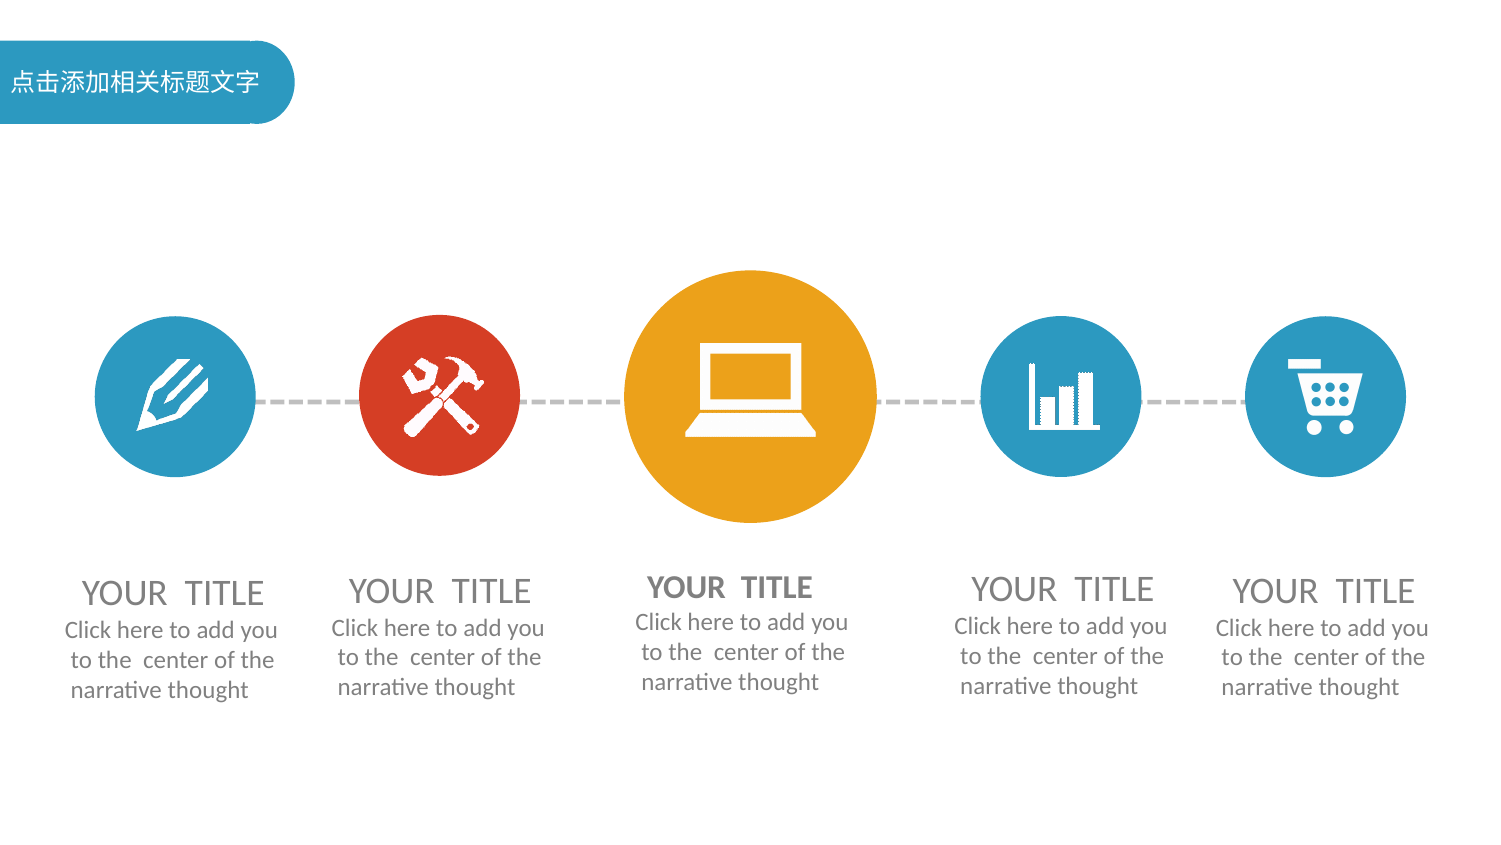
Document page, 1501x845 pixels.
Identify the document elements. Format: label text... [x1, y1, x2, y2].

text_box [359, 314, 521, 476]
text_box YOUR TITLE Click here to add you to the center of the narrative thought [1204, 560, 1442, 707]
text_box [980, 316, 1142, 477]
text_box YOUR TITLE Click here to add you to the center of the narrative thought [320, 560, 557, 707]
text_box YOUR TITLE Click here to add you to the center of the narrative thought [624, 560, 861, 701]
text_box [94, 316, 256, 478]
picture [402, 356, 484, 437]
text_box [624, 270, 877, 523]
text_box YOUR TITLE Click here to add you to the center of the narrative thought [53, 562, 291, 709]
picture [1288, 359, 1363, 435]
picture [1029, 363, 1100, 430]
text_box YOUR TITLE Click here to add you to the center of the narrative thought [943, 558, 1180, 705]
text_box [1245, 316, 1407, 478]
picture [685, 343, 816, 437]
picture [136, 359, 208, 431]
